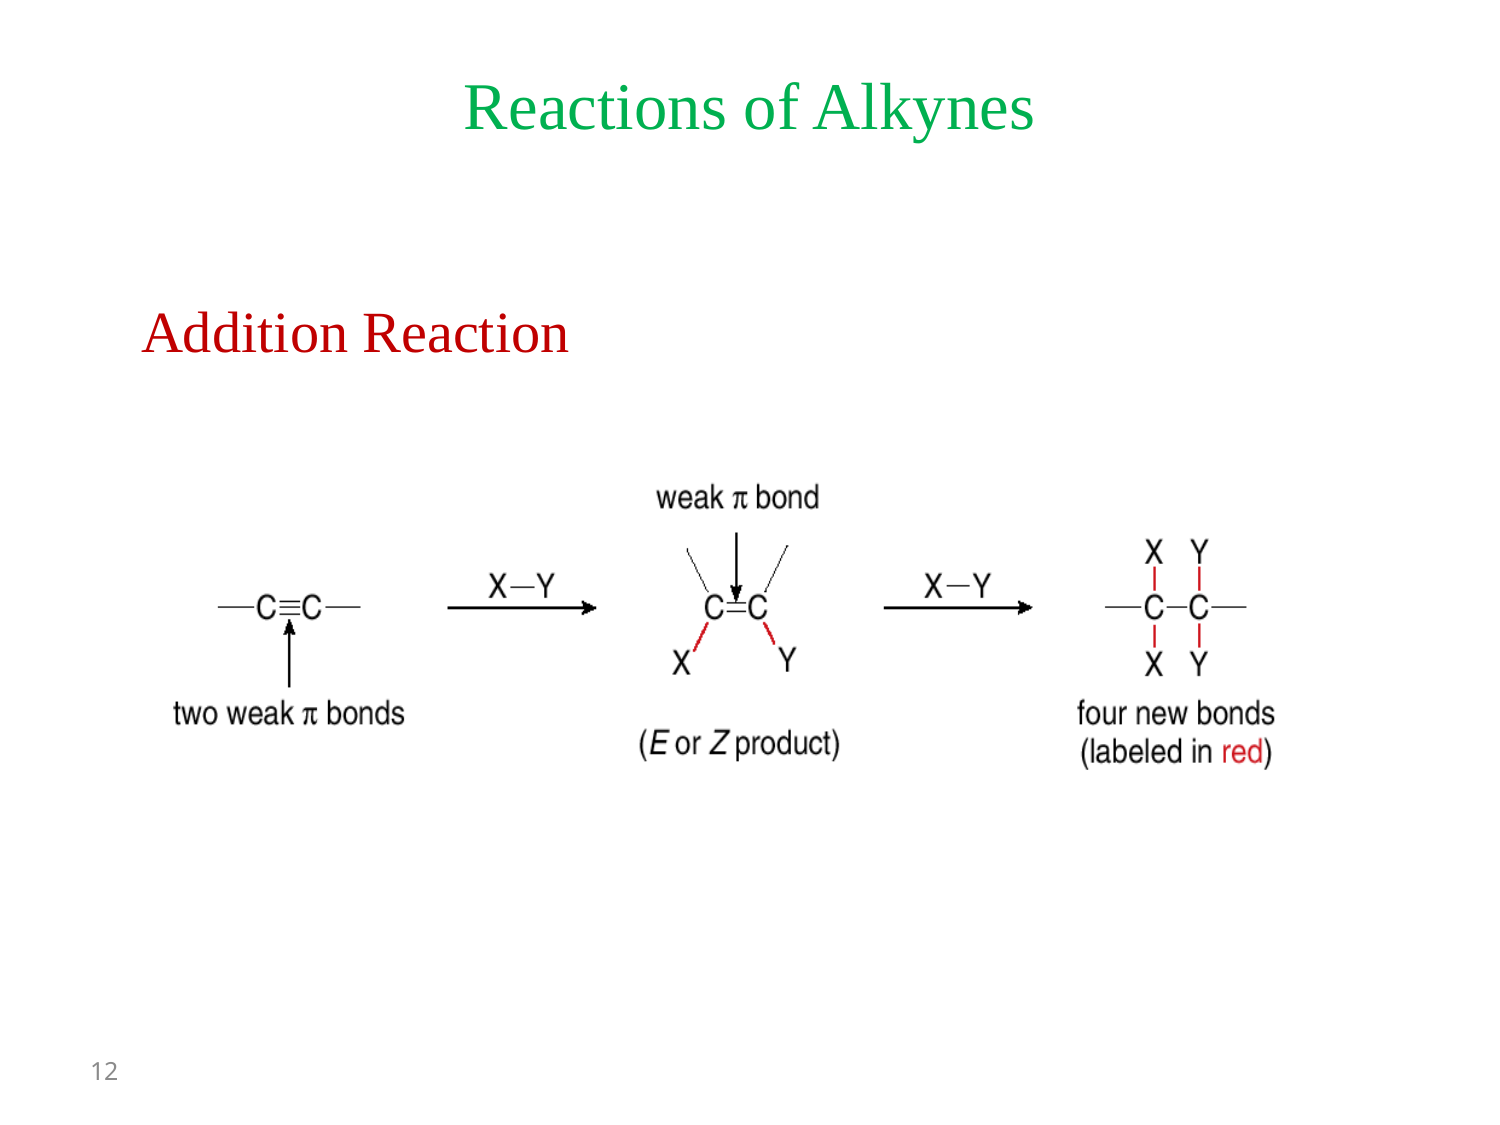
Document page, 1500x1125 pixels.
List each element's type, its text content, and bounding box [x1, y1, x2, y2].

slide_number 12 [75, 1042, 425, 1103]
picture [147, 455, 1284, 797]
text_box Reactions of Alkynes [448, 55, 1051, 151]
text_box Addition Reaction [125, 286, 585, 372]
